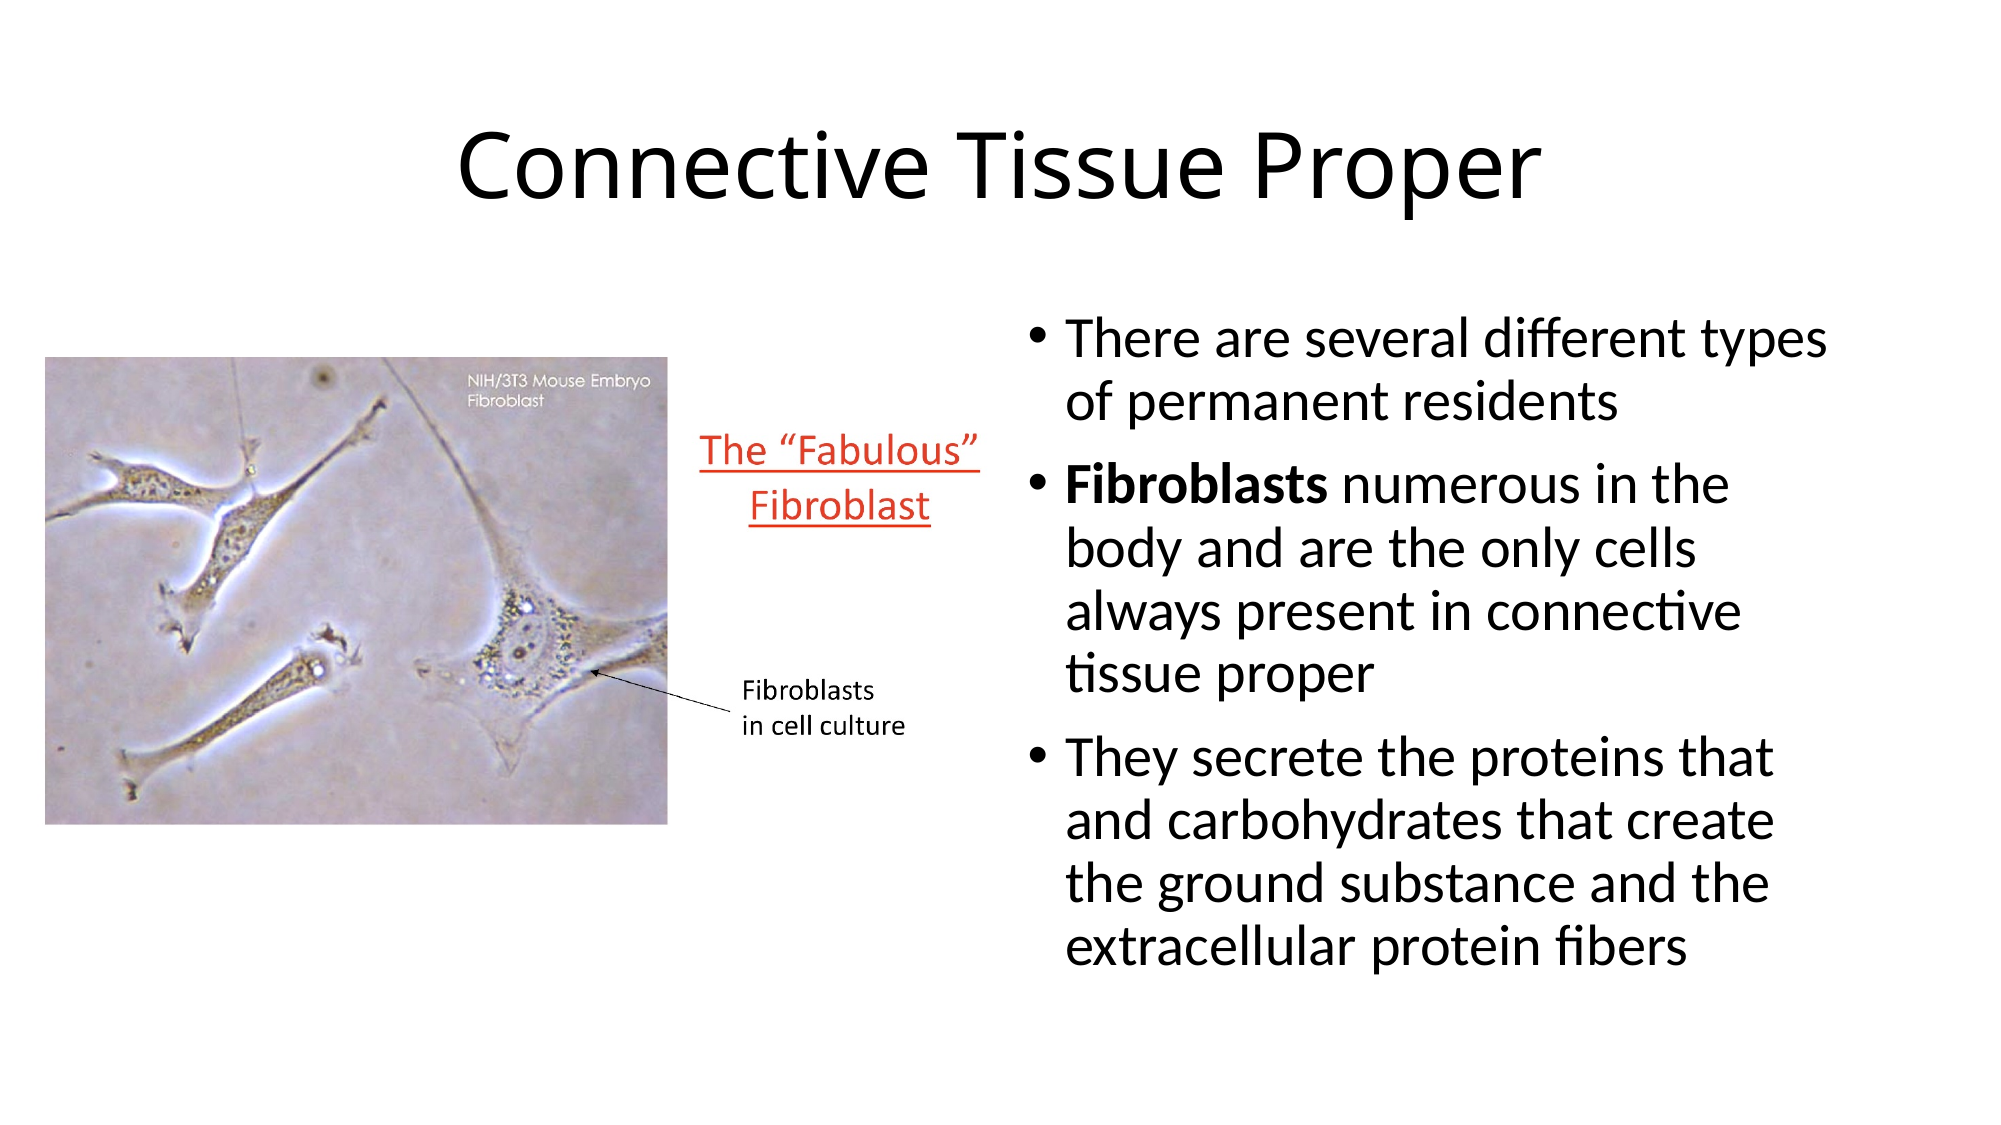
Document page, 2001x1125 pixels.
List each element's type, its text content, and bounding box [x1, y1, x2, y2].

title Connective Tissue Proper [137, 59, 1863, 278]
list There are several different types of permanent residents Fibroblasts numerous in the body and are the only cells always present in connective tissue proper They secrete the proteins that and carbohydrates that create the ground substance and the extracellular protein fibers [1012, 299, 1863, 1014]
picture [15, 335, 1000, 832]
